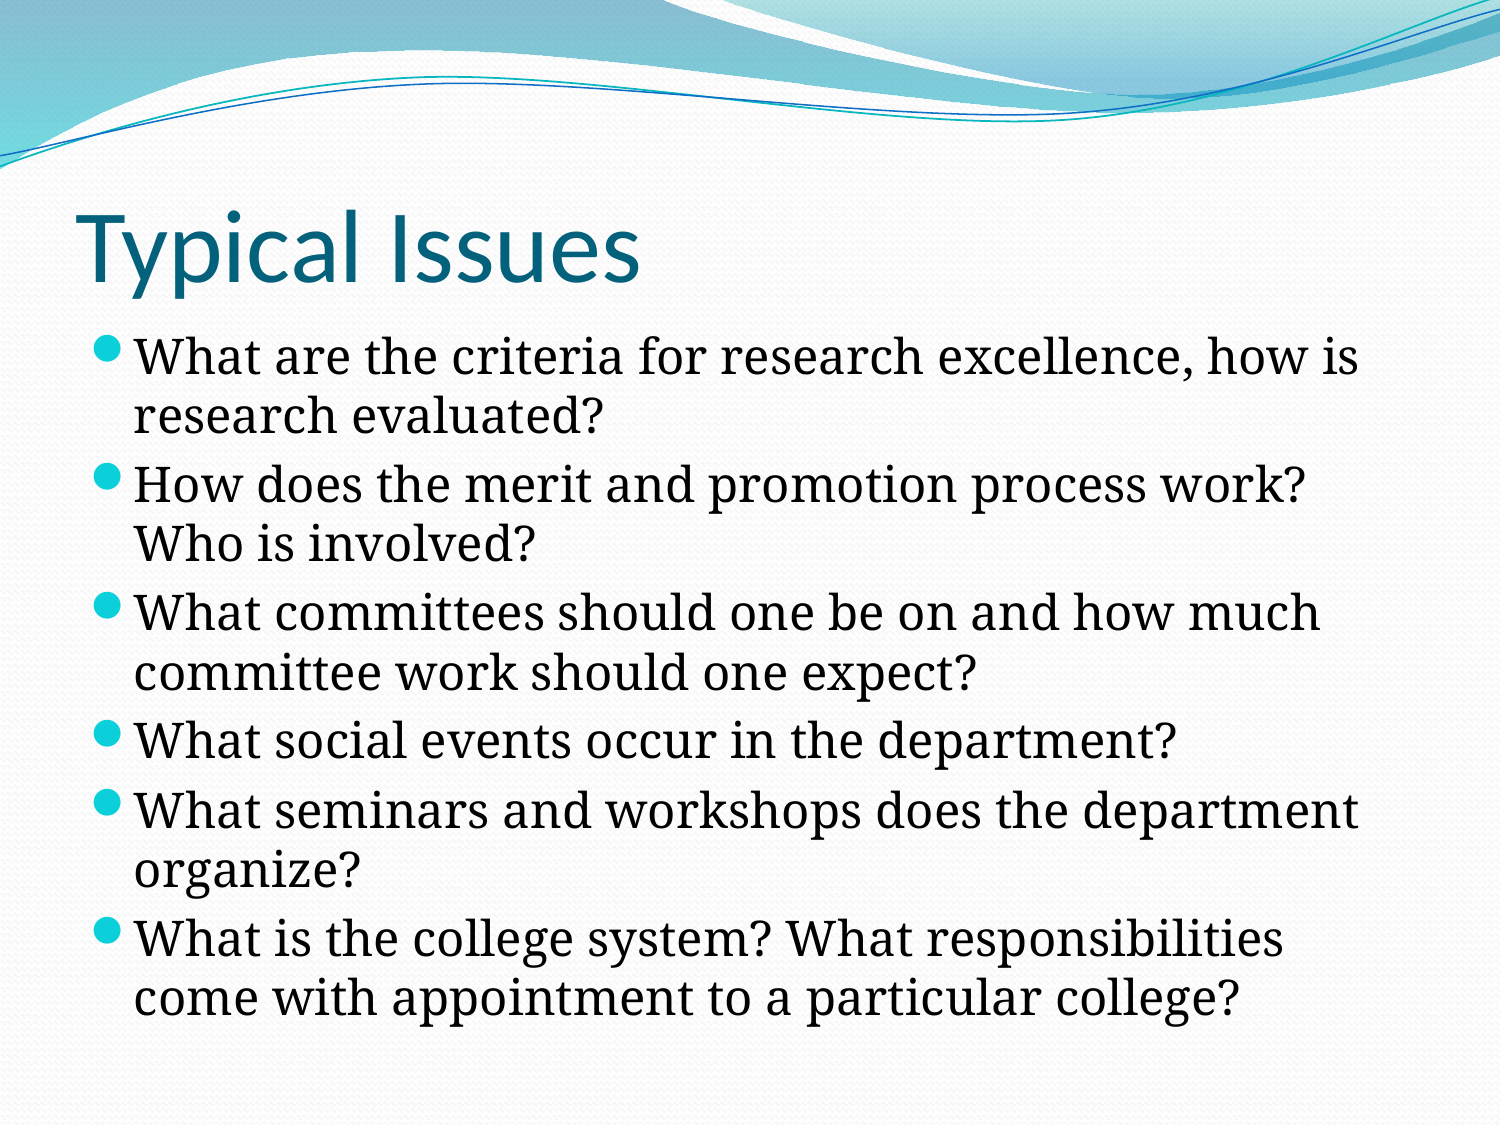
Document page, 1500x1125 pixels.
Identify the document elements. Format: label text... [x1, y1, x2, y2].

title Typical Issues [75, 115, 1425, 303]
list What are the criteria for research excellence, how is research evaluated? How does the merit and promotion process work? Who is involved? What committees should one be on and how much committee work should one expect? What social events occur in the department? What seminars and workshops does the department organize? What is the college system? What responsibilities come with appointment to a particular college? [75, 317, 1425, 1038]
